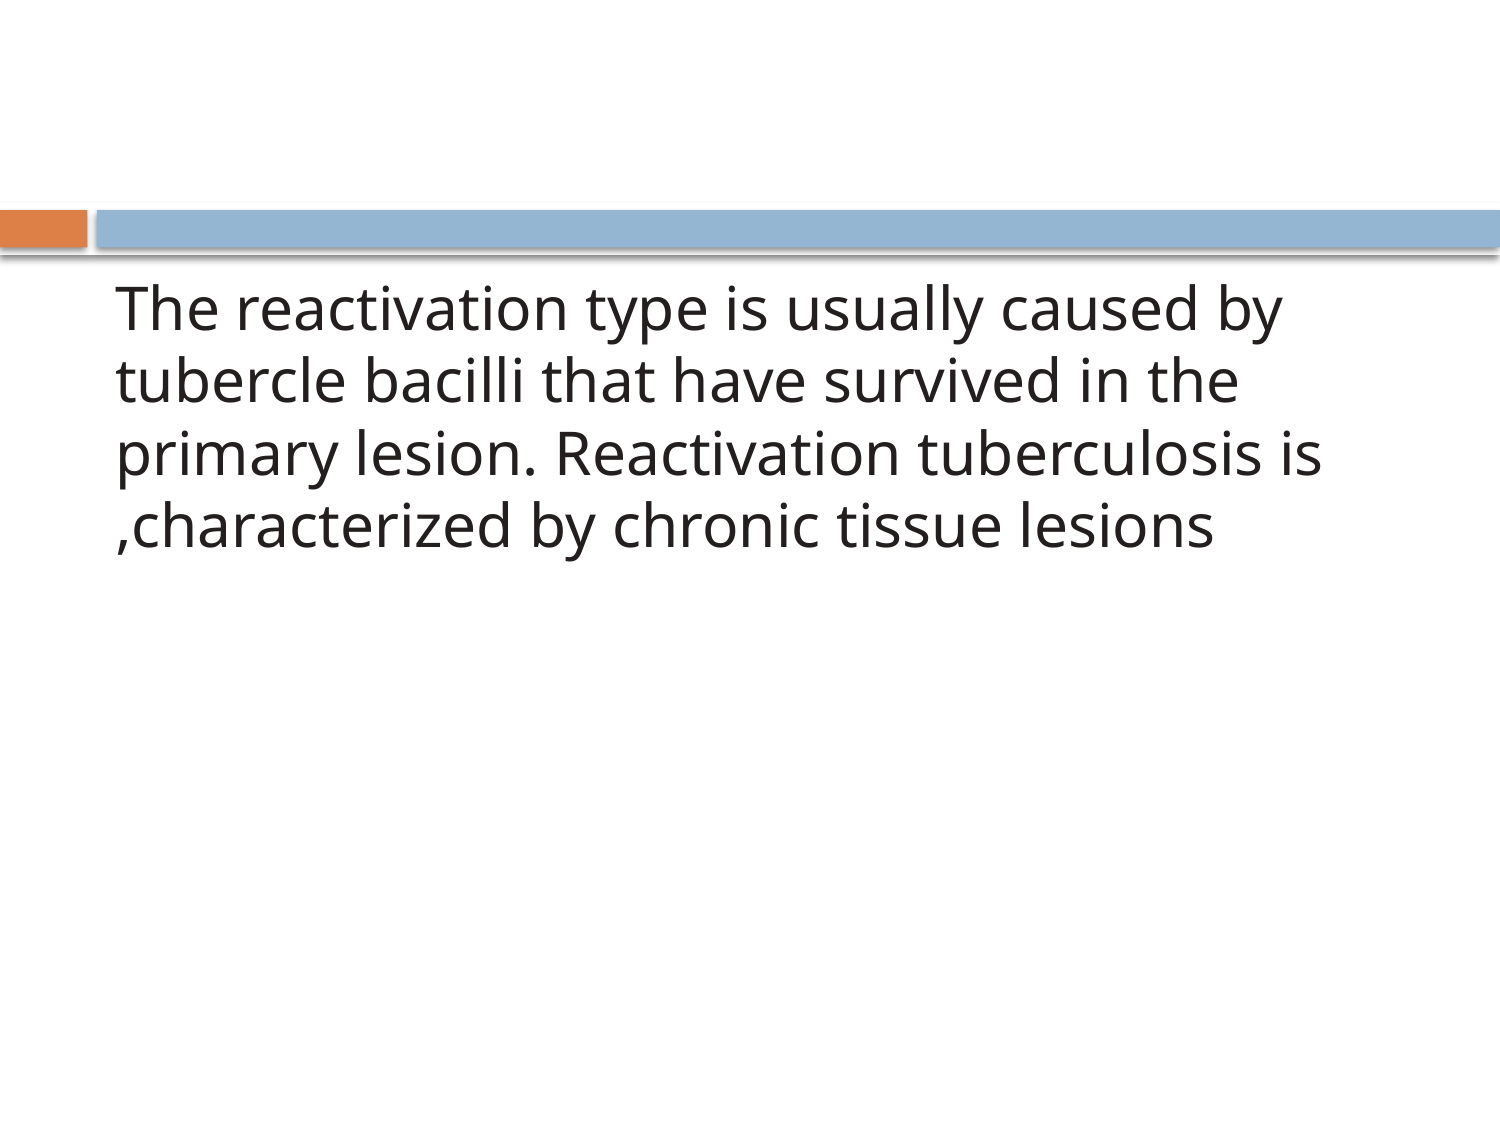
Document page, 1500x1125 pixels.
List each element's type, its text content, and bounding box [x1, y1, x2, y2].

list The reactivation type is usually caused by tubercle bacilli that have survived in the primary lesion. Reactivation tuberculosis is characterized by chronic tissue lesions, [100, 262, 1438, 1000]
